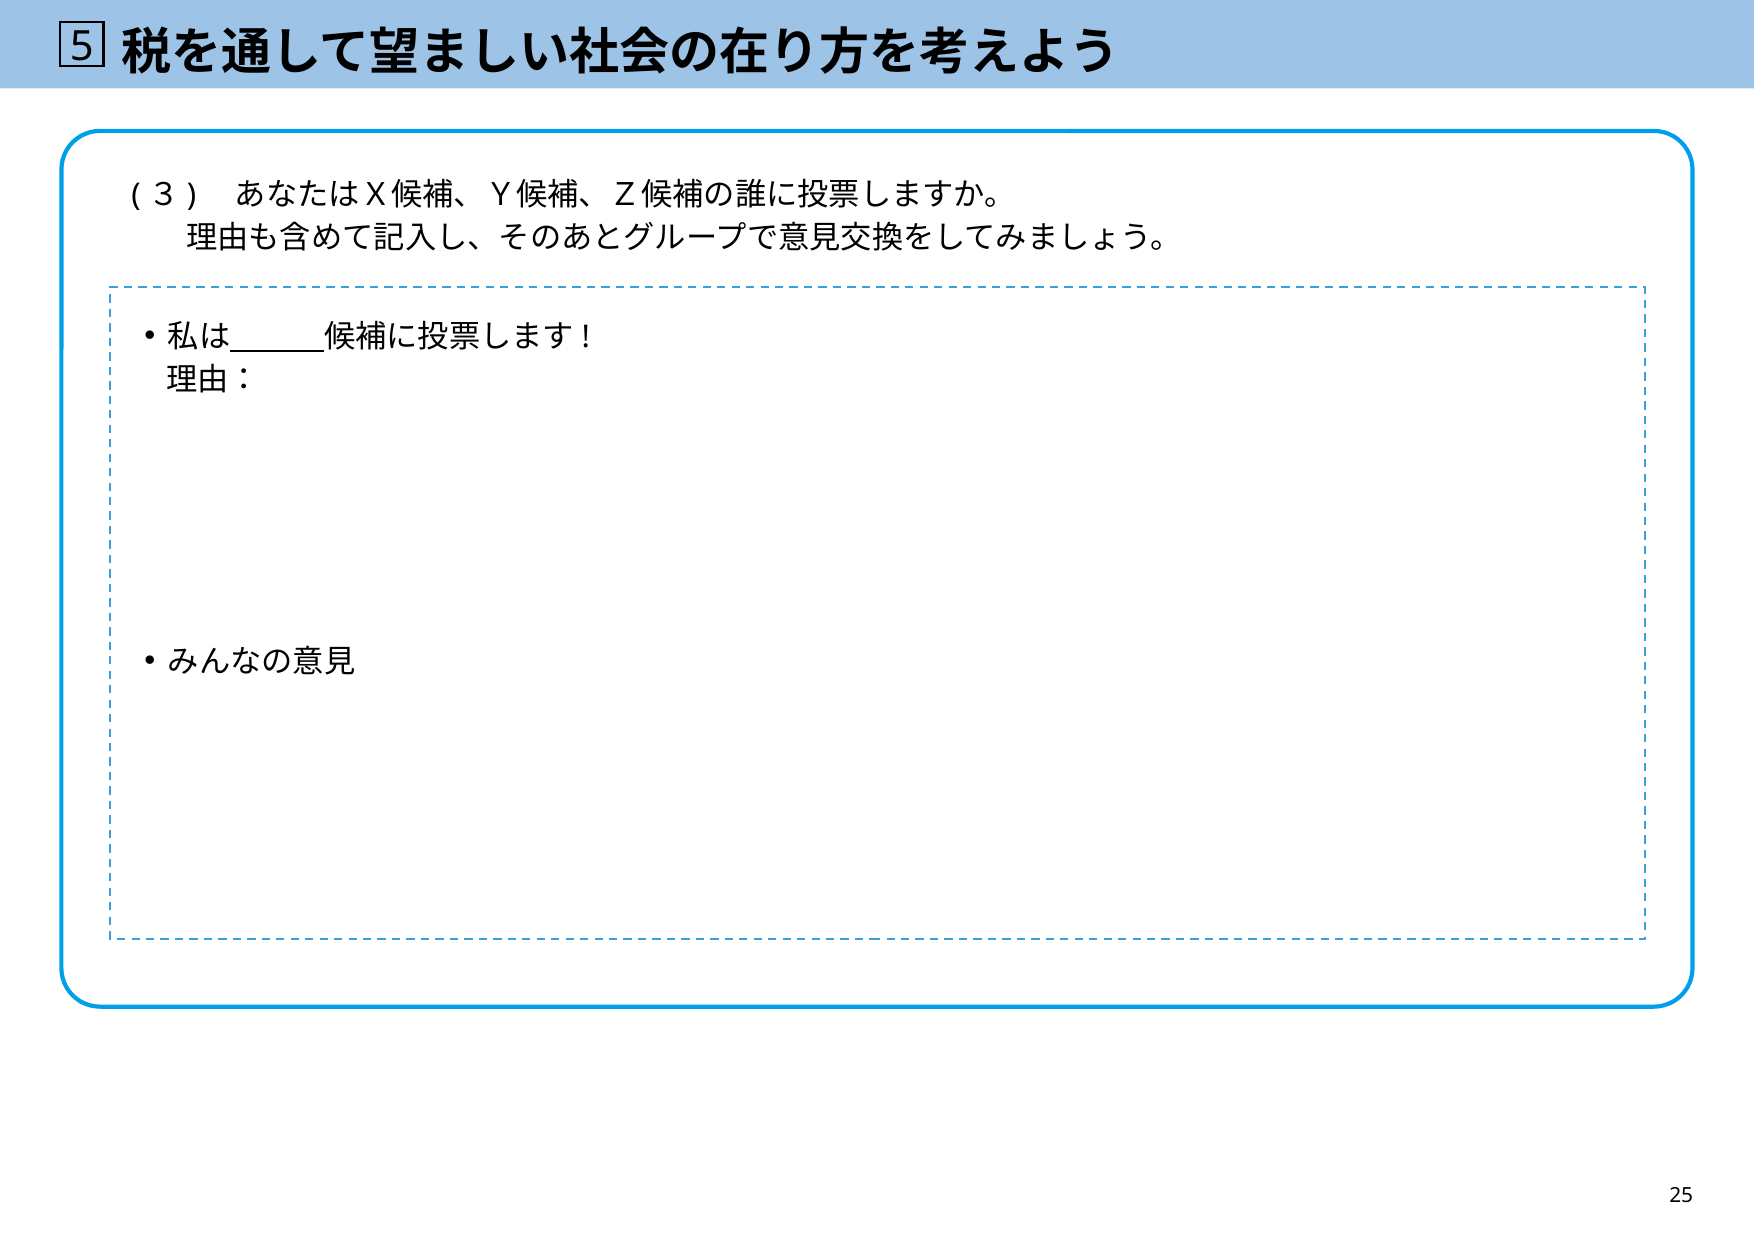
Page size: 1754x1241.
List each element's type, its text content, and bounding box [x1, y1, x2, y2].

text_box 5 [63, 18, 100, 70]
text_box みんなの意見 [144, 636, 1548, 679]
text_box [109, 286, 1646, 940]
text_box [60, 129, 1694, 1008]
text_box 25 [1670, 1182, 1693, 1208]
title 税を通して望ましい社会の在り方を考えよう [120, 19, 1716, 72]
